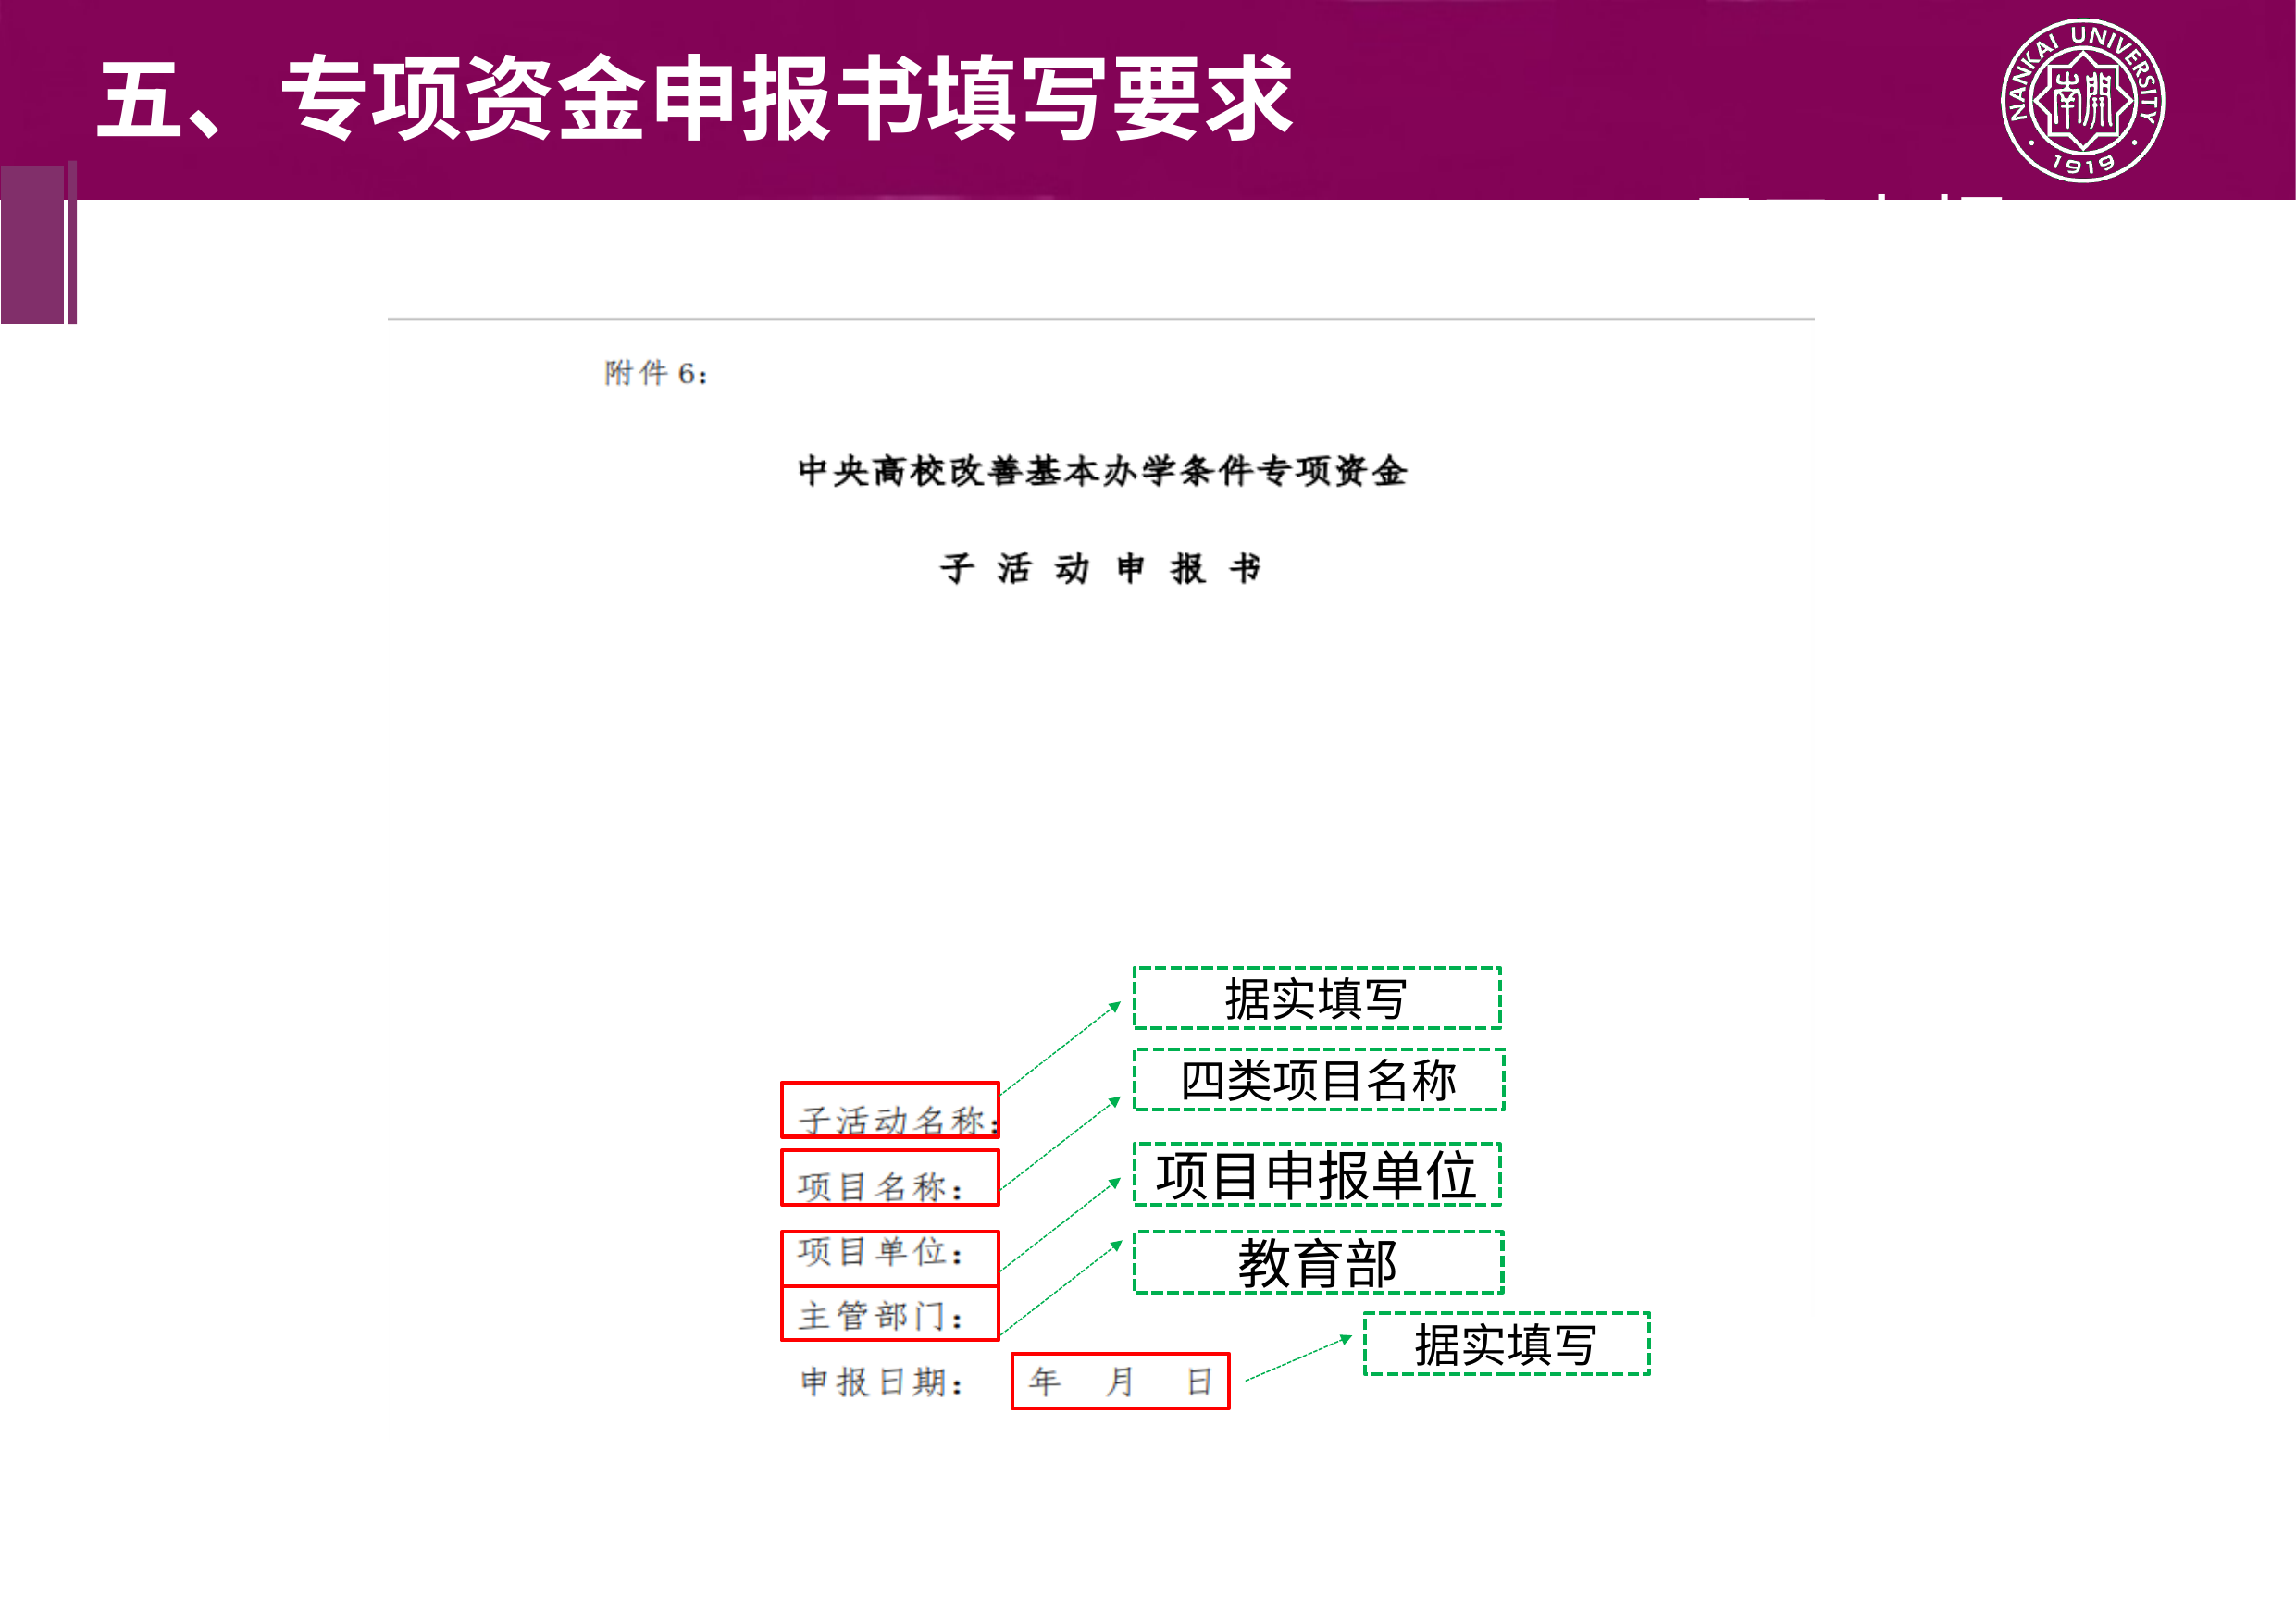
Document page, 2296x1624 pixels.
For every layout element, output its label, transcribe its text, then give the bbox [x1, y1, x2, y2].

text_box [2, 166, 64, 324]
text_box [1245, 1334, 1353, 1382]
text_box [998, 1177, 1122, 1273]
picture [0, 0, 2296, 200]
text_box 五、专项资金申报书填写要求 [79, 32, 1892, 158]
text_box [998, 1000, 1122, 1096]
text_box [998, 1096, 1122, 1177]
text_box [999, 1278, 1123, 1336]
picture [388, 317, 1815, 1443]
text_box [68, 160, 78, 325]
text_box 项目申报 [1667, 193, 2041, 284]
